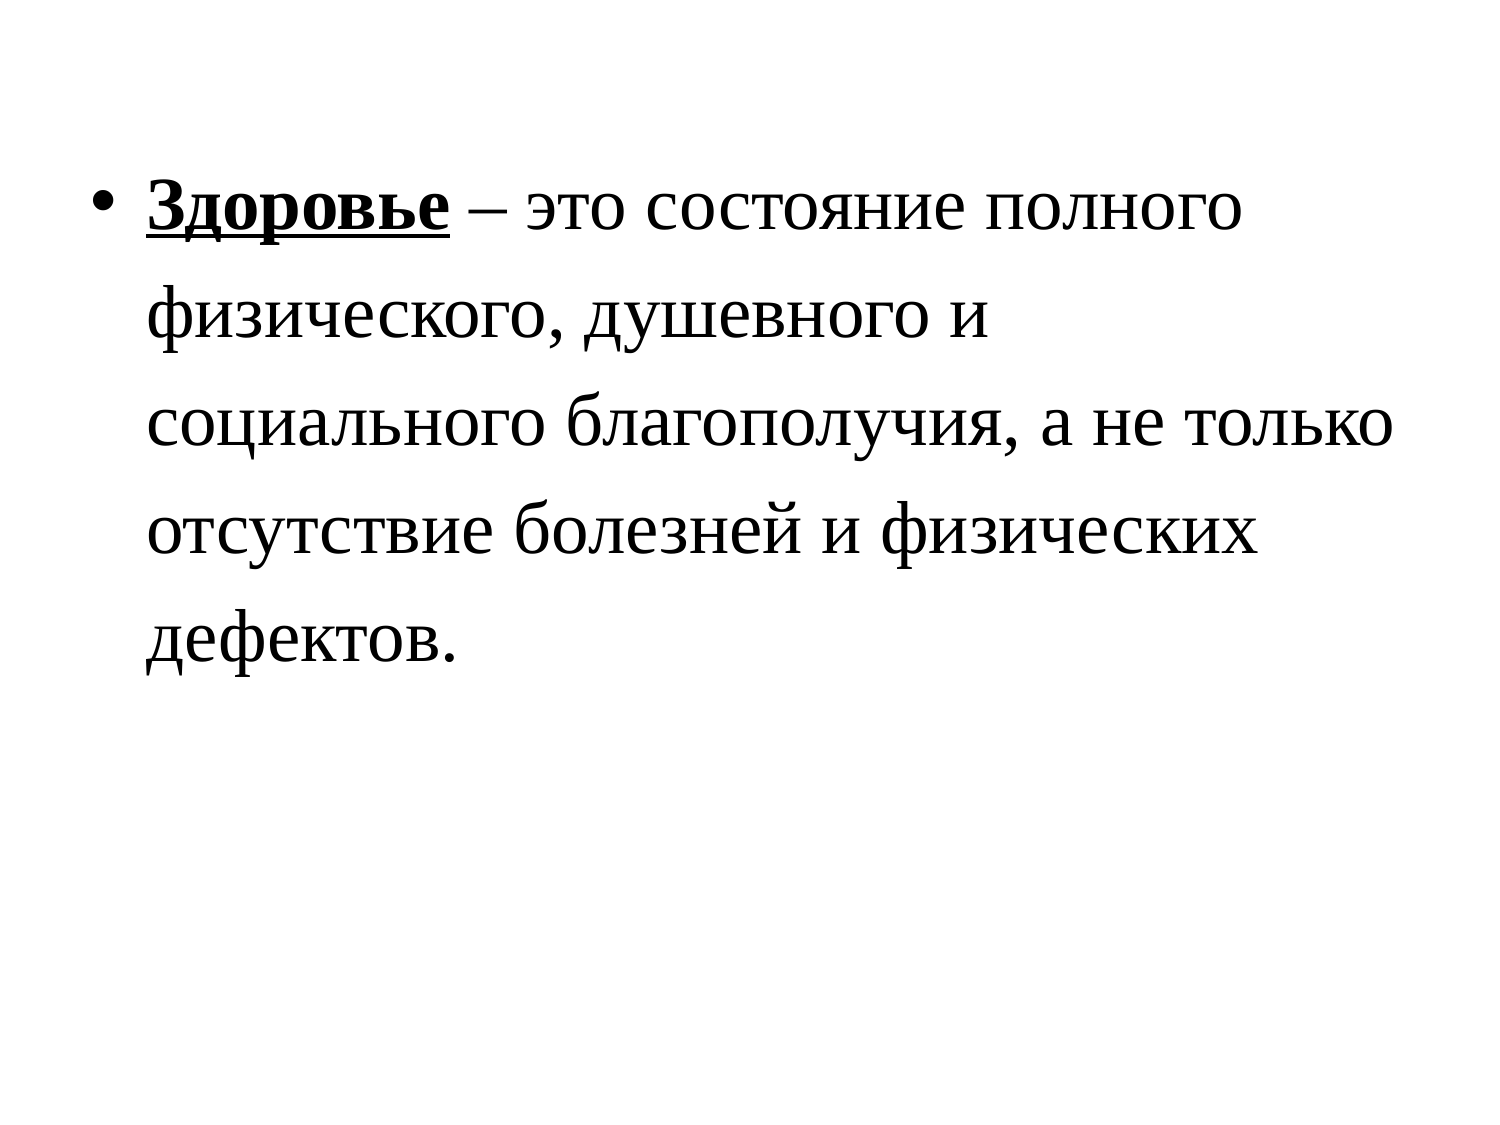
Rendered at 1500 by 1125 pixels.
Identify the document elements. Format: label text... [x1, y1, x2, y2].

list Здоровье – это состояние полного физического, душевного и социального благополучия, а не только отсутствие болезней и физических дефектов. [75, 128, 1425, 1005]
